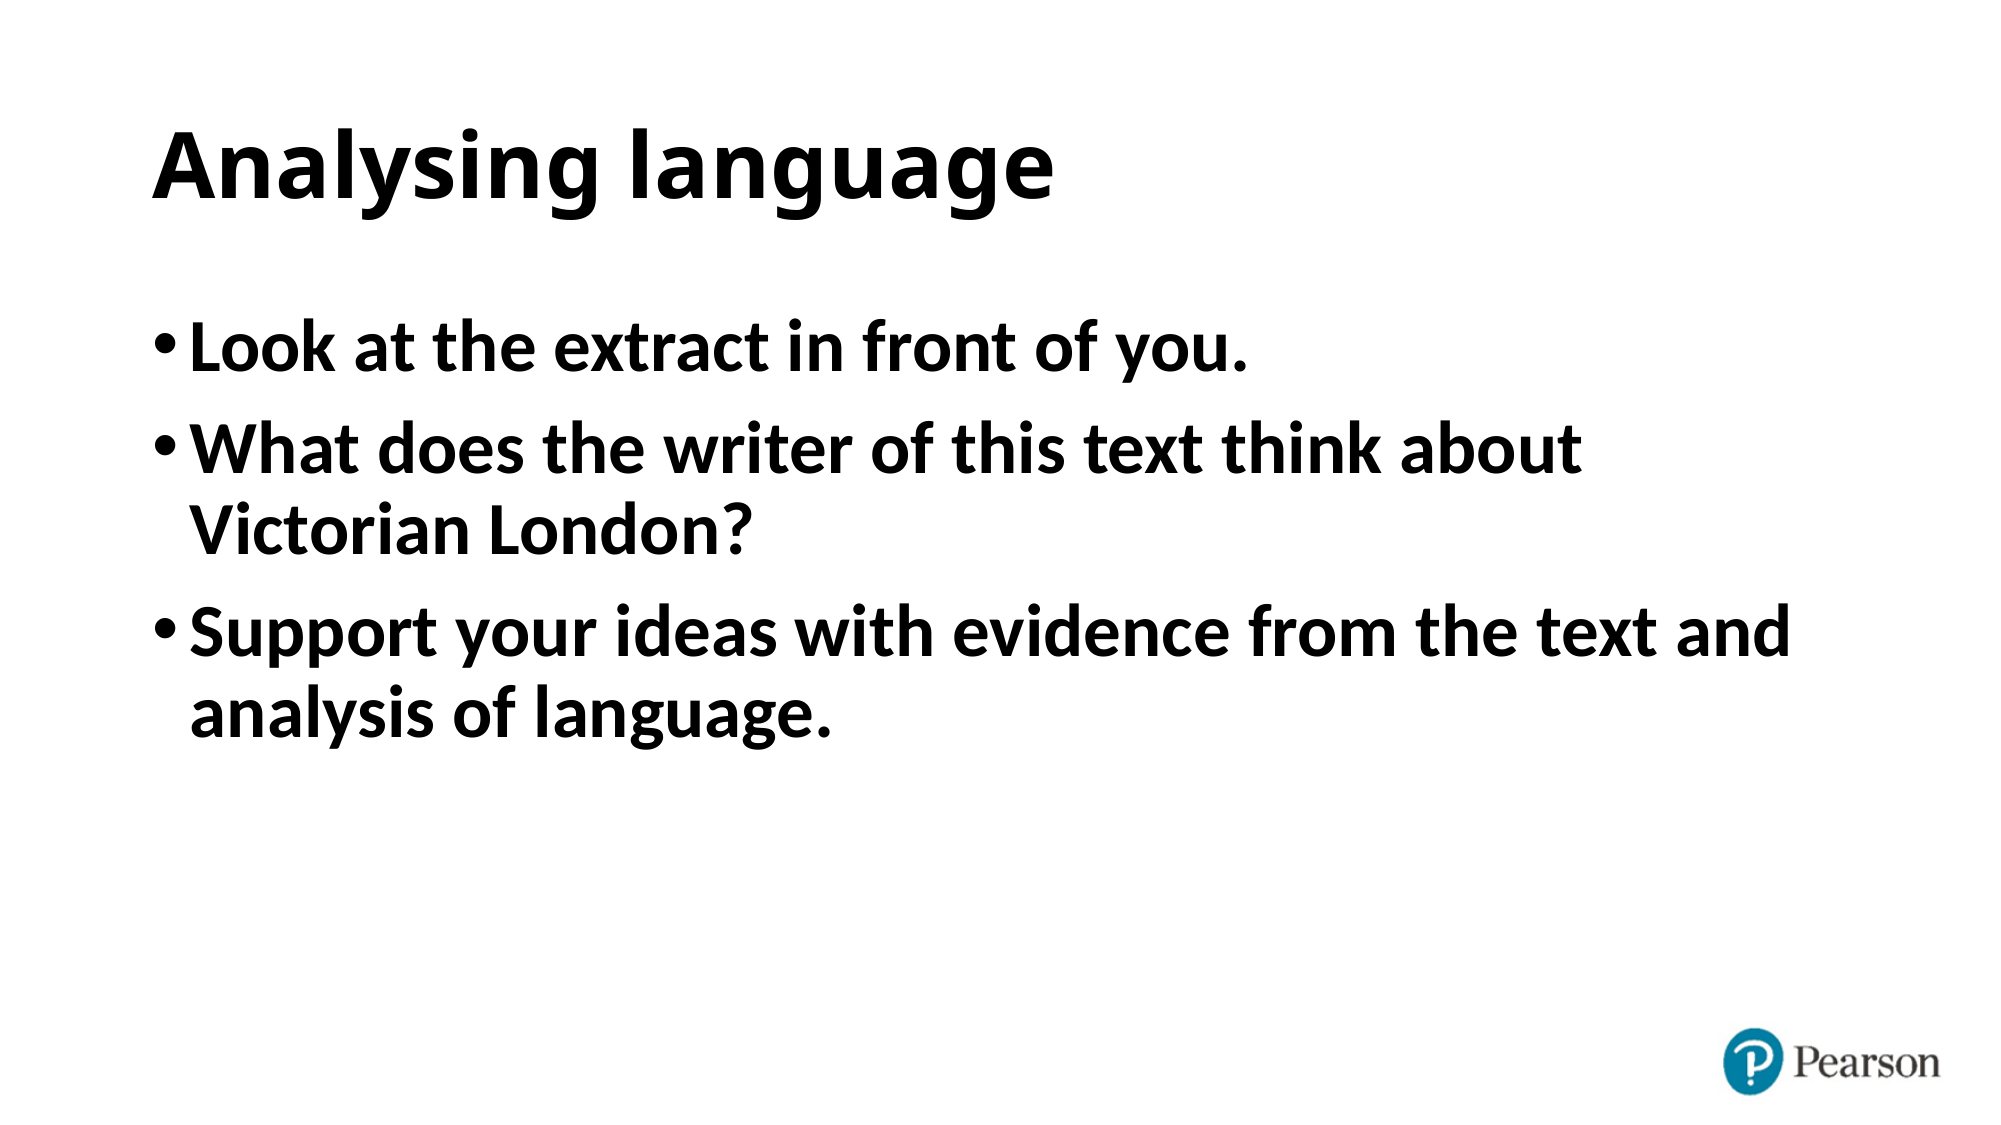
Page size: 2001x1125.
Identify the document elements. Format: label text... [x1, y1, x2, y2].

title Analysing language [137, 59, 1863, 278]
list Look at the extract in front of you. What does the writer of this text think about Victorian London? Support your ideas with evidence from the text and analysis of language. [137, 299, 1863, 1014]
picture [1713, 1013, 1951, 1106]
